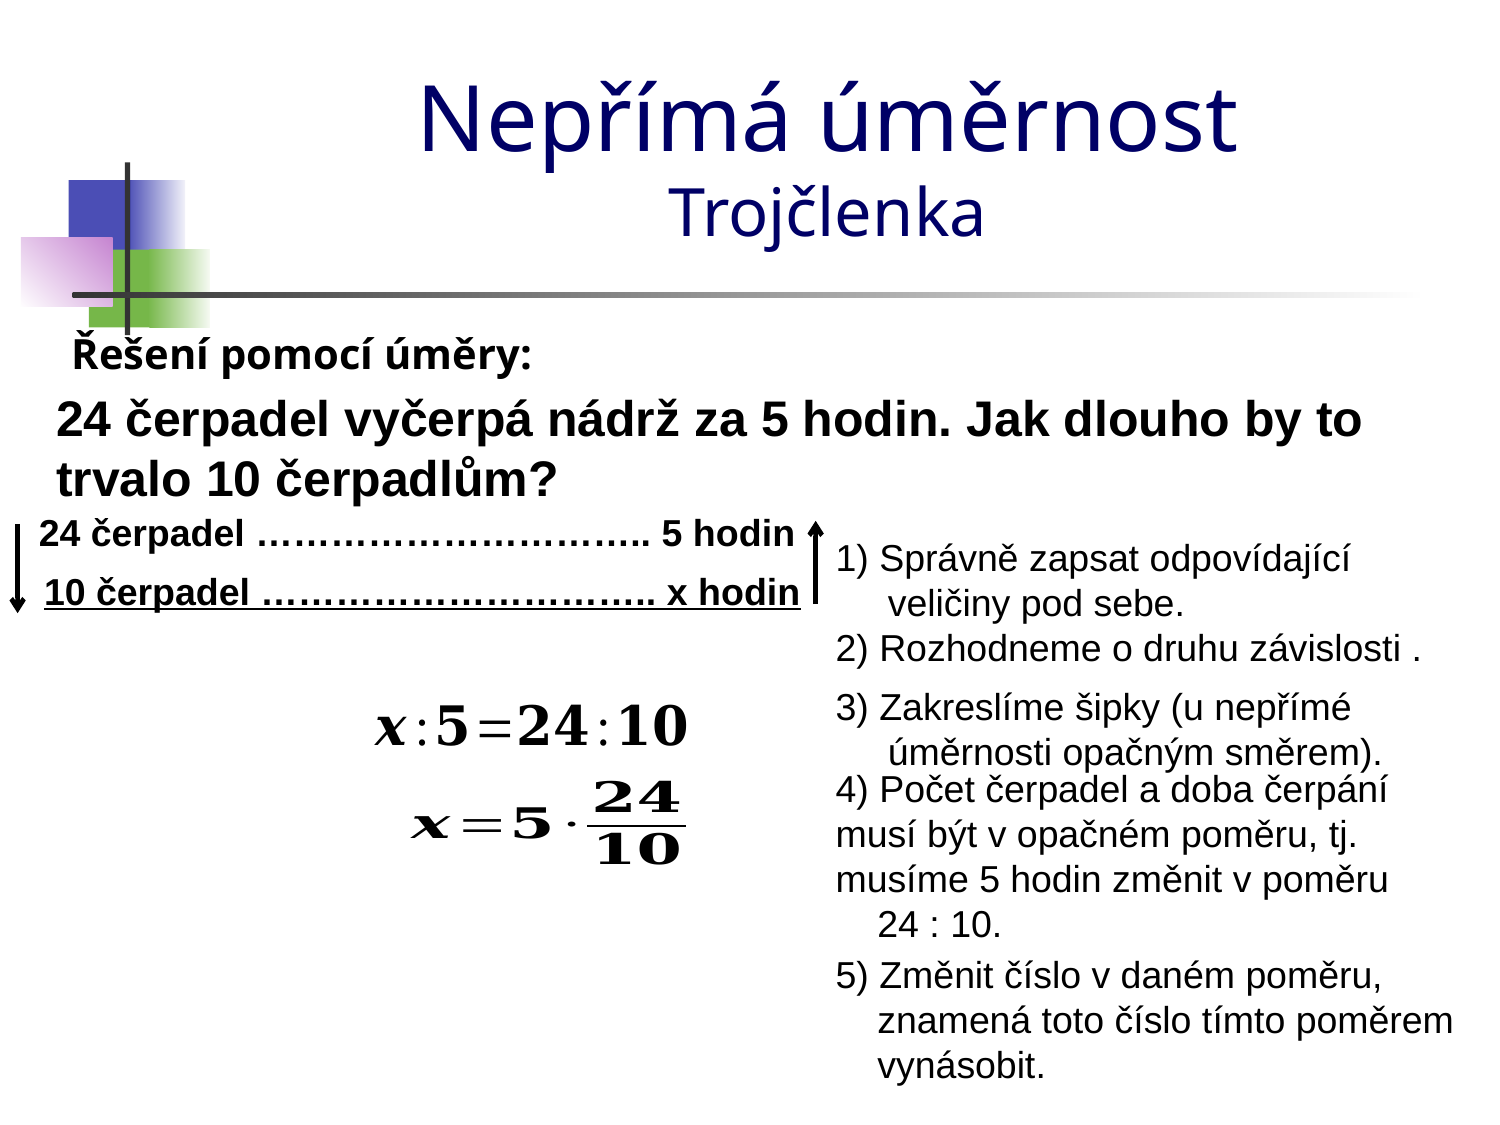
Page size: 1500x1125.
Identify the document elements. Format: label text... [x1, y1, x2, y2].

text_box 2) Rozhodneme o druhu závislosti . [820, 616, 1483, 675]
text_box 4) Počet čerpadel a doba čerpání musí být v opačném poměru, tj. musíme 5 hodin změnit v poměru 24 : 10. [820, 757, 1483, 943]
text_box 5) Změnit číslo v daném poměru, znamená toto číslo tímto poměrem vynásobit. [820, 943, 1483, 1094]
text_box 24 čerpadel ………………………….. 5 hodin [24, 501, 816, 562]
title Nepřímá úměrnost Trojčlenka [188, 34, 1468, 276]
text_box 10 čerpadel ………………………….. x hodin [29, 560, 820, 621]
text_box 24 čerpadel vyčerpá nádrž za 5 hodin. Jak dlouho by to trvalo 10 čerpadlům? [41, 379, 1459, 514]
text_box 3) Zakreslíme šipky (u nepřímé úměrnosti opačným směrem). [820, 675, 1483, 757]
list Řešení pomocí úměry: [41, 320, 1023, 379]
text_box 1) Správně zapsat odpovídající veličiny pod sebe. [820, 527, 1483, 616]
